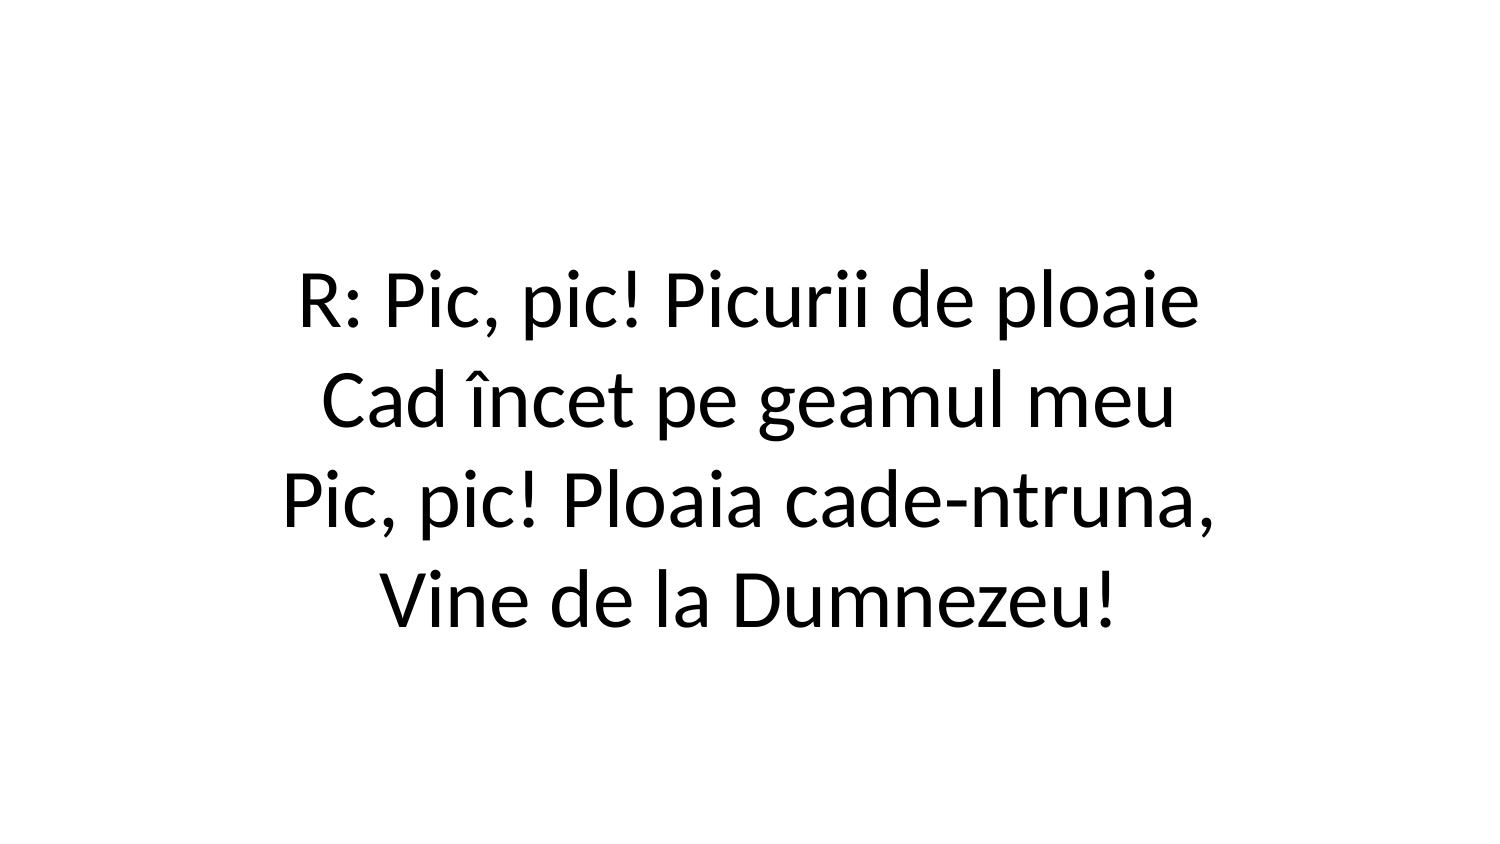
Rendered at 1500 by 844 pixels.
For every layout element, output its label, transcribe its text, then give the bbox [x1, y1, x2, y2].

text_box R: Pic, pic! Picurii de ploaie Cad încet pe geamul meu Pic, pic! Ploaia cade-ntruna, Vine de la Dumnezeu! [266, 192, 1234, 652]
